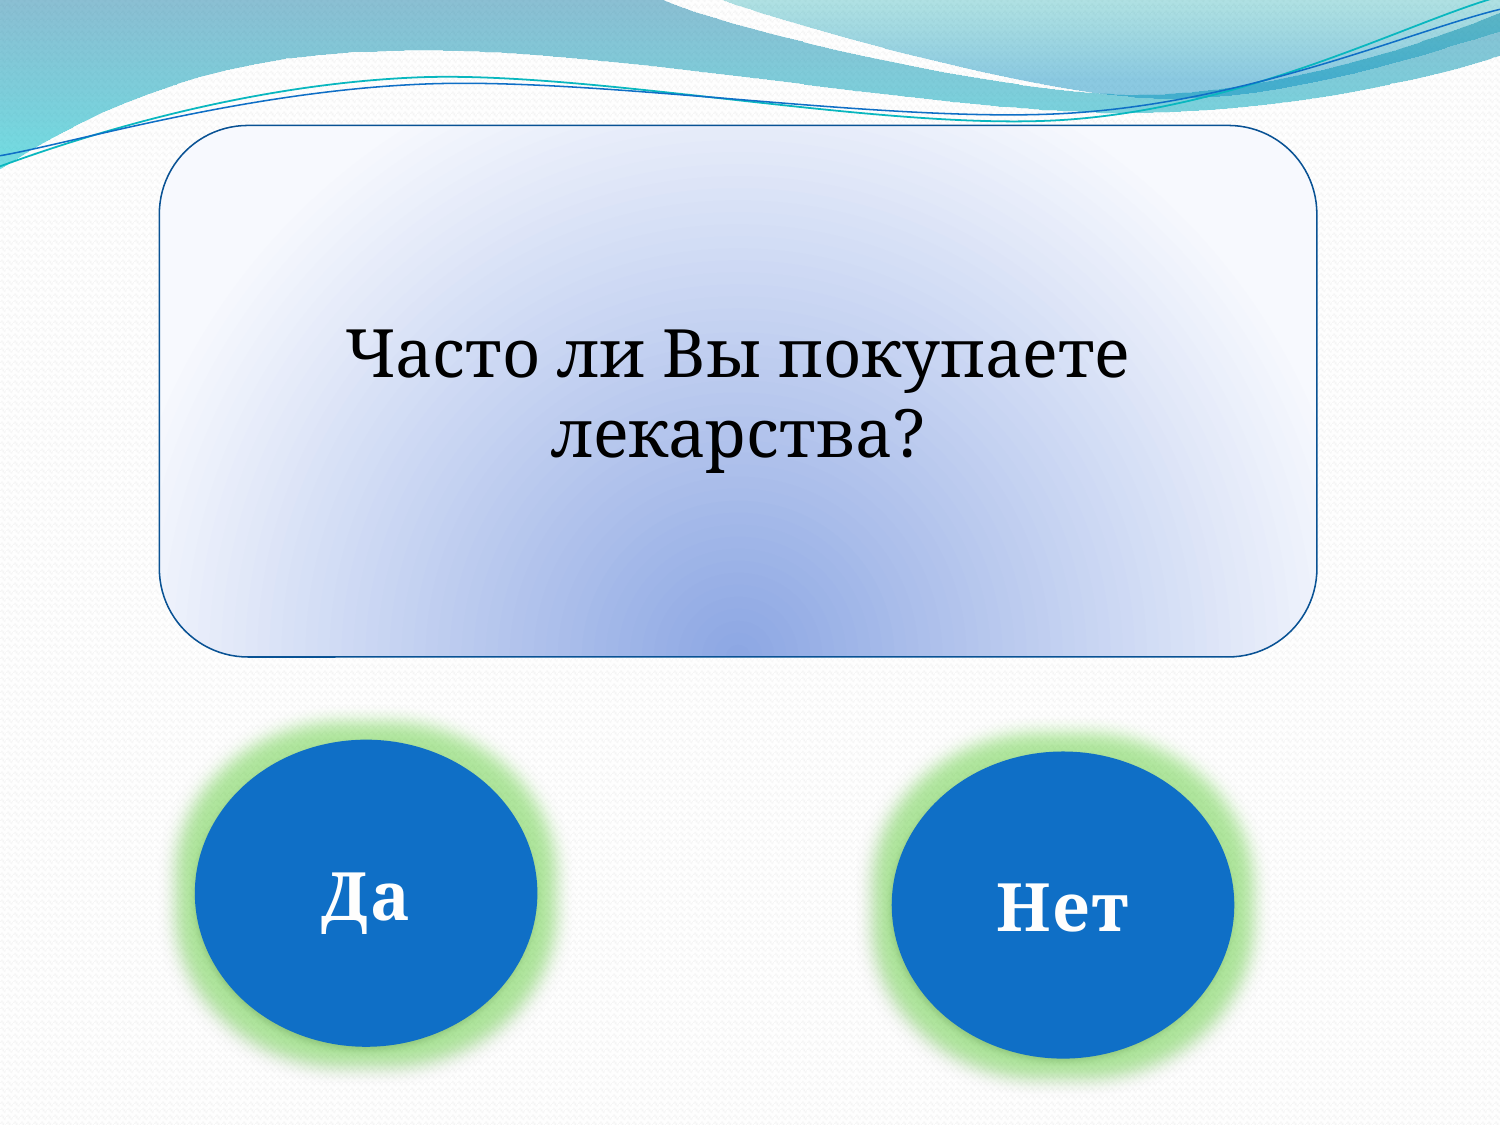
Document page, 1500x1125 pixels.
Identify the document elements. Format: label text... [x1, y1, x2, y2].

text_box Часто ли Вы покупаете лекарства? [158, 124, 1318, 658]
text_box Да [192, 737, 540, 1049]
text_box Нет [889, 749, 1237, 1061]
